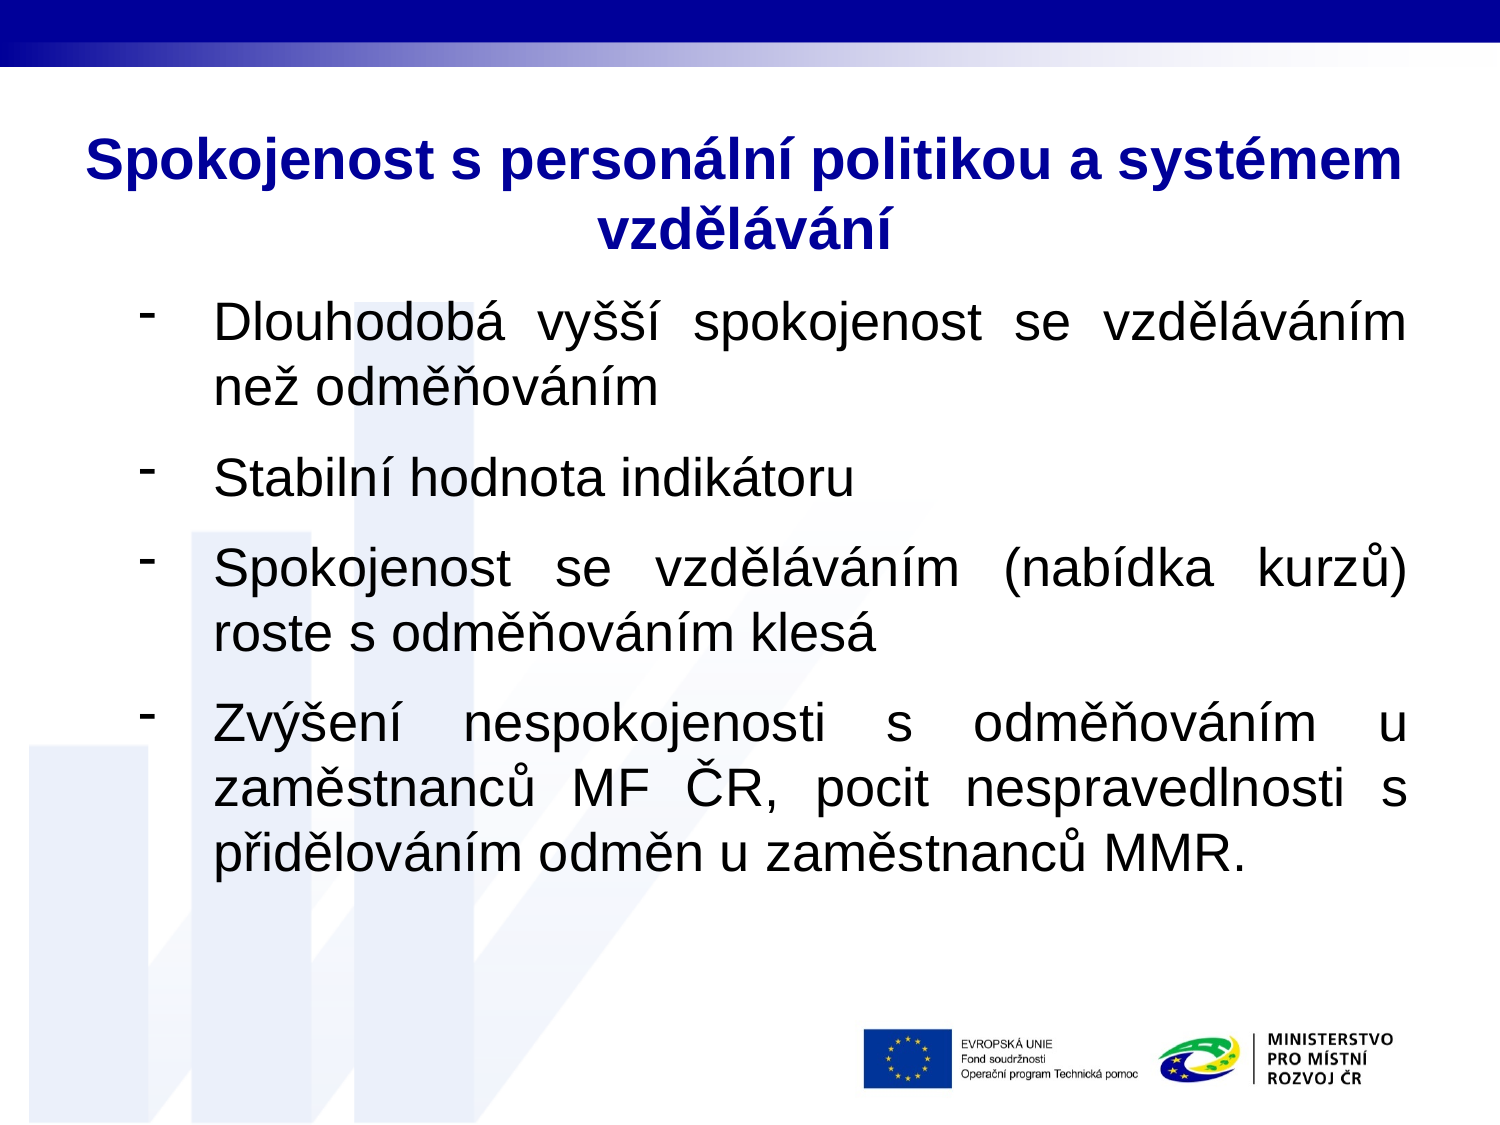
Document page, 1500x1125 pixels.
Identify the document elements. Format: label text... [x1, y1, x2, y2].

title Spokojenost s personální politikou a systémem vzdělávání [64, 113, 1425, 197]
list Dlouhodobá vyšší spokojenost se vzděláváním než odměňováním Stabilní hodnota indikátoru Spokojenost se vzděláváním (nabídka kurzů) roste s odměňováním klesá Zvýšení nespokojenosti s odměňováním u zaměstnanců MF ČR, pocit nespravedlnosti s přidělováním odměn u zaměstnanců MMR. [64, 278, 1425, 1012]
picture [29, 302, 1412, 1125]
